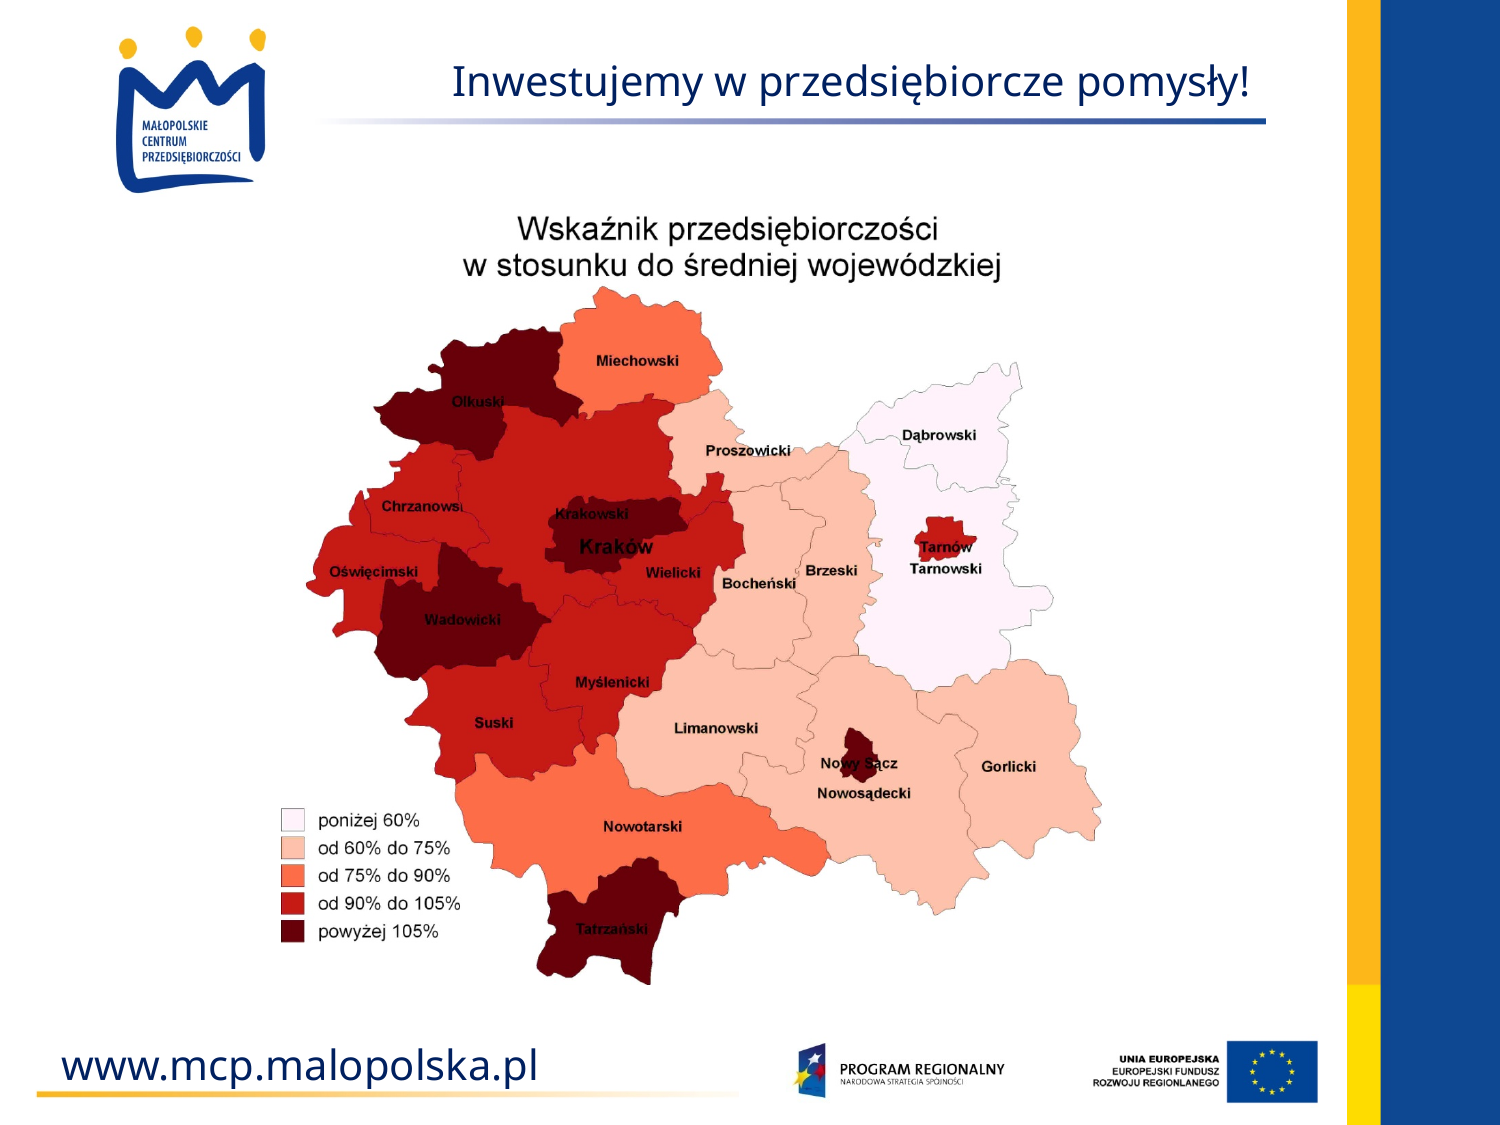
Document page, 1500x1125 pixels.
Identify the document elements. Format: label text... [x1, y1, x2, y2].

picture [1077, 1034, 1325, 1108]
text_box www.mcp.malopolska.pl [46, 1031, 758, 1097]
picture [34, 1089, 739, 1099]
picture [763, 1015, 1032, 1125]
text_box Inwestujemy w przedsiębiorcze pomysły! [304, 46, 1266, 105]
picture [281, 210, 1102, 985]
picture [1347, 0, 1500, 1125]
picture [105, 23, 1266, 197]
